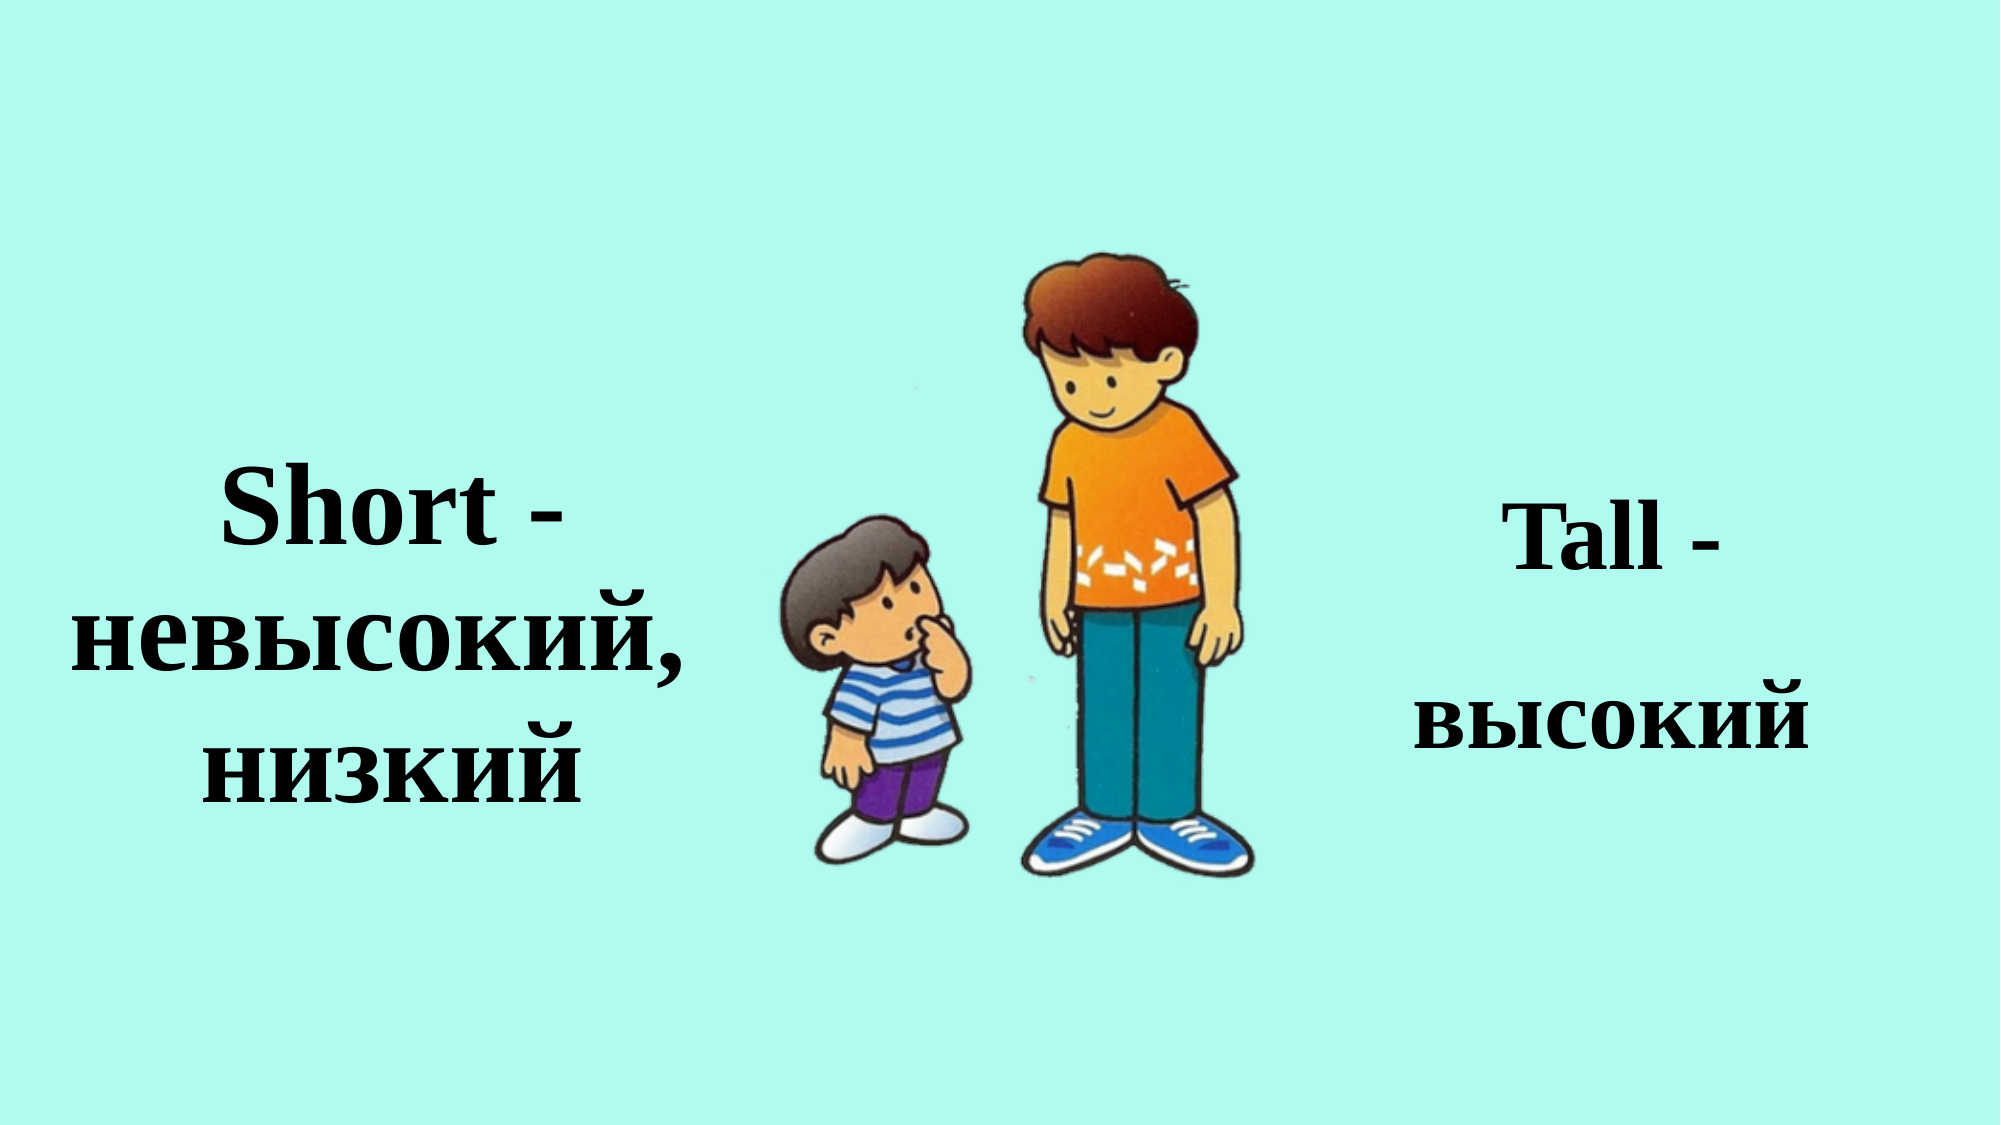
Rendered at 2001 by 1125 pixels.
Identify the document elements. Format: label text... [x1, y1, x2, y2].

list Tall - высокий [1363, 401, 1862, 817]
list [749, 206, 1363, 893]
text_box Short - невысокий, низкий [46, 435, 738, 915]
